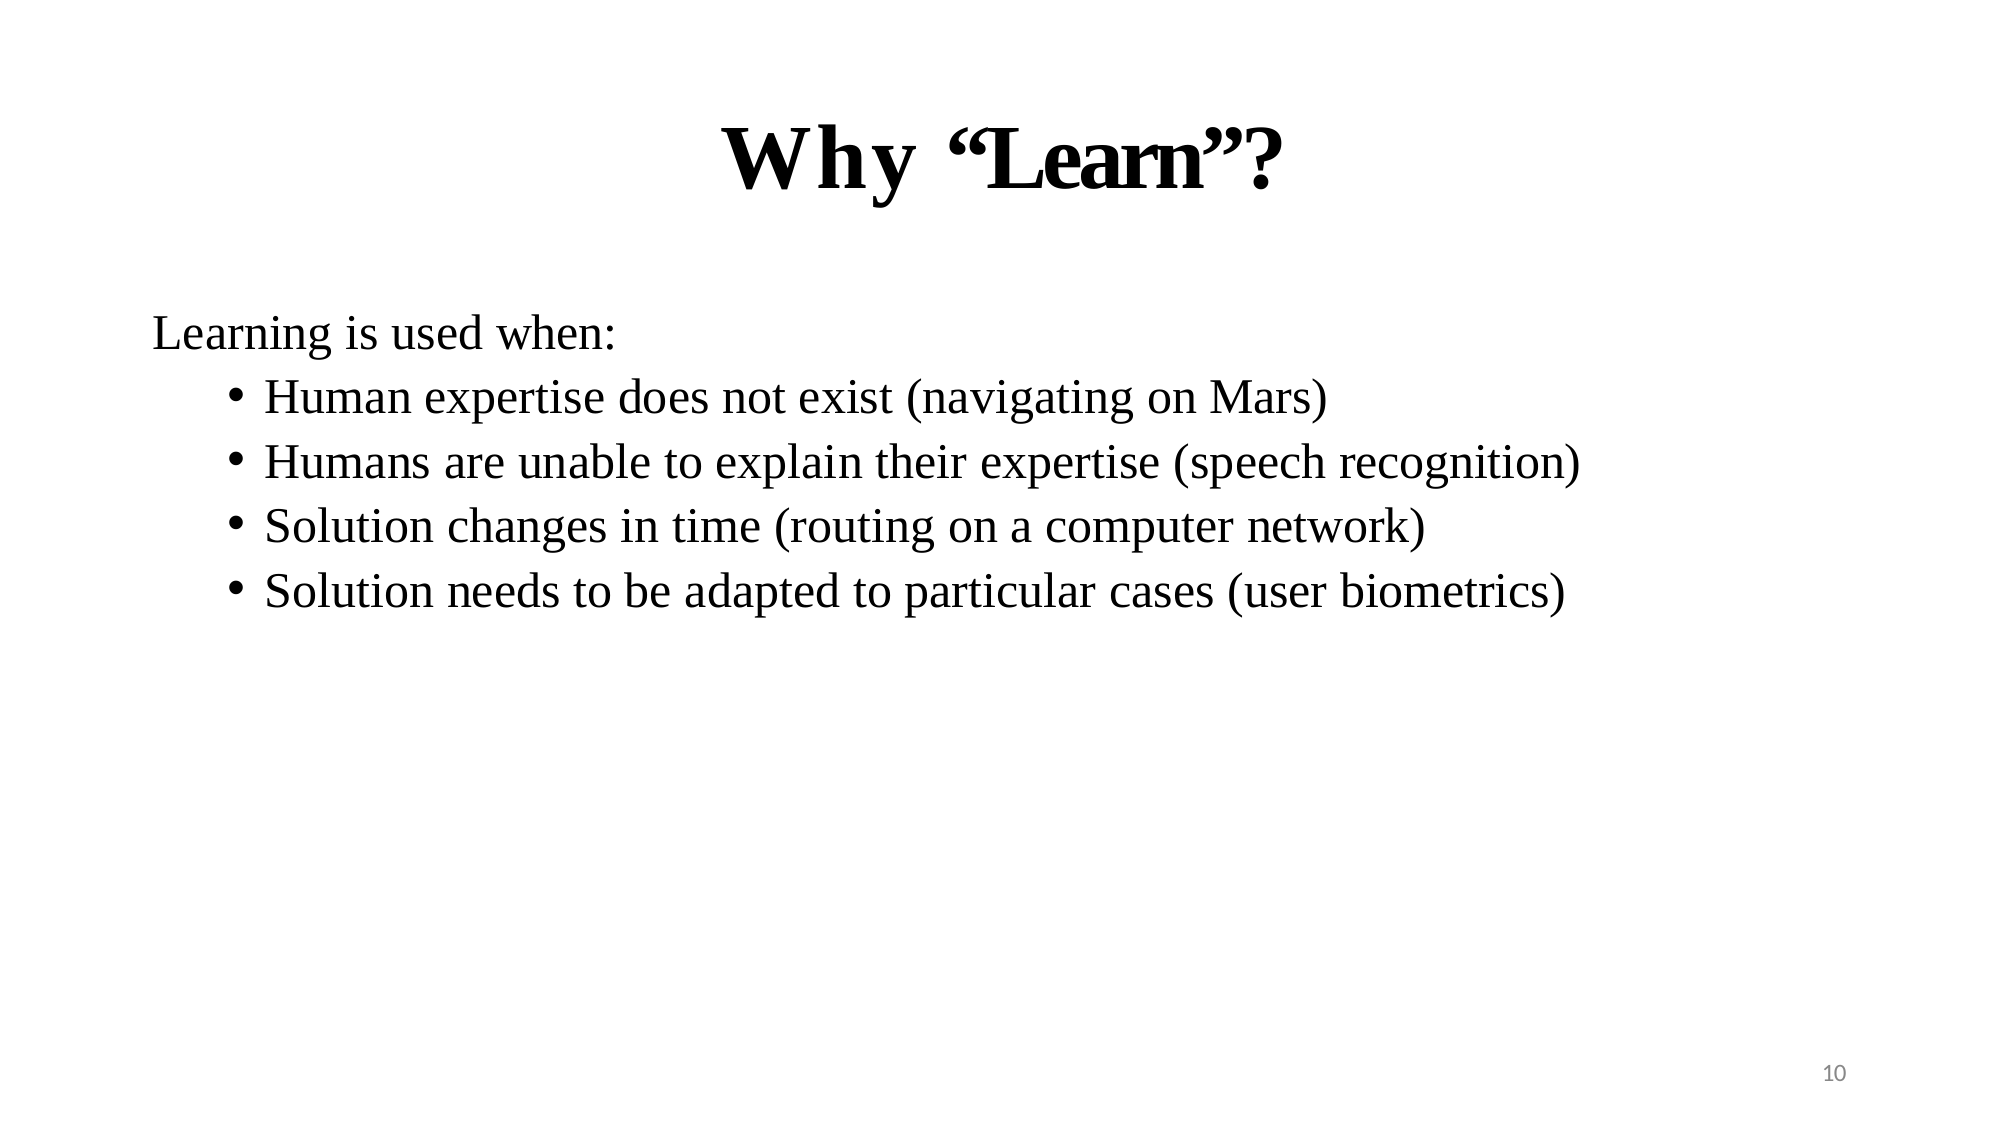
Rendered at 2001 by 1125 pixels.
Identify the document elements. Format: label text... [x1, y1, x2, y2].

slide_number 10 [1815, 1060, 1856, 1125]
text_box Learning is used when: Human expertise does not exist (navigating on Mars) Humans are unable to explain their expertise (speech recognition) Solution changes in time (routing on a computer network) Solution needs to be adapted to particular cases (user biometrics) [150, 292, 1582, 618]
title Why “Learn”? [153, 95, 1847, 286]
